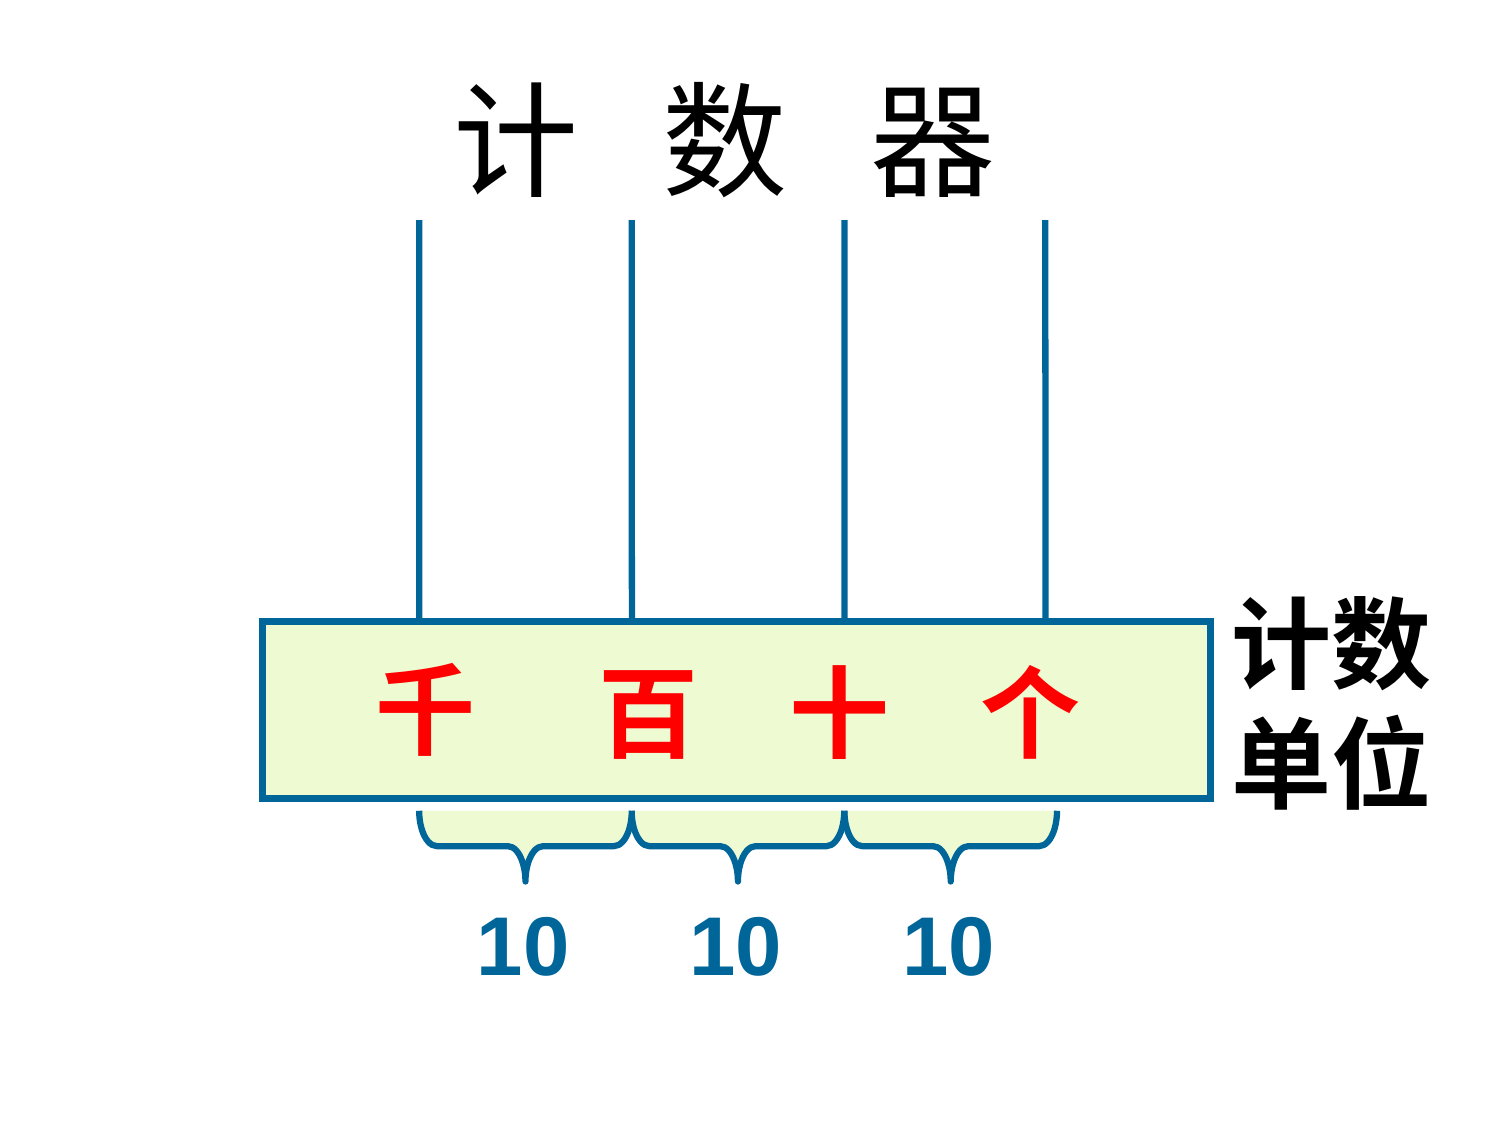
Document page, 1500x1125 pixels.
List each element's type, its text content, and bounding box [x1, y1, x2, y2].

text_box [418, 810, 632, 1000]
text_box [262, 219, 1211, 799]
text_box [845, 810, 1058, 1000]
text_box 计数 单位 [1217, 574, 1447, 830]
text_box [633, 810, 845, 1000]
text_box 计 数 器 [438, 54, 1012, 218]
